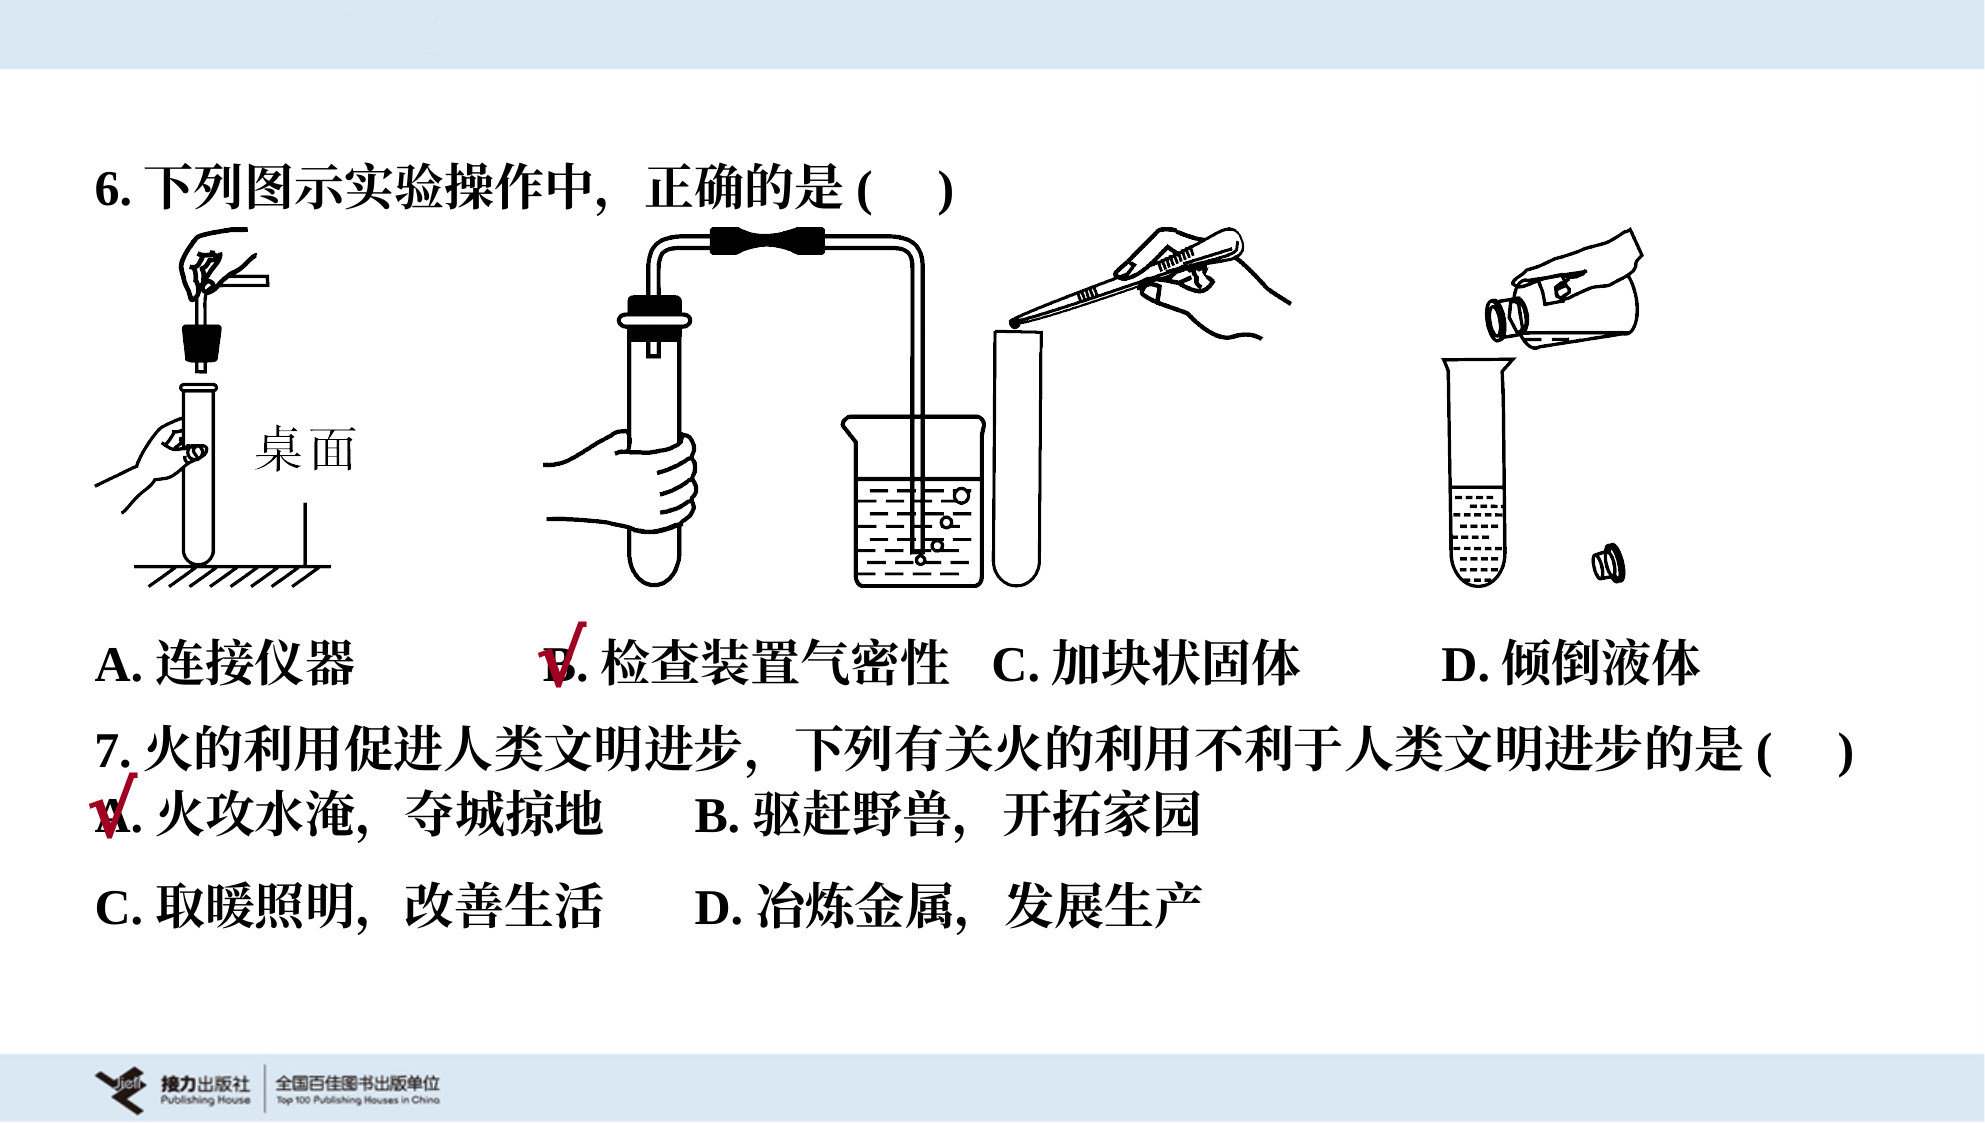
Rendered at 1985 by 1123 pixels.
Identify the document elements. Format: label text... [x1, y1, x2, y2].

text_box 7.火的利用促进人类文明进步，下列有关火的利用不利于人类文明进步的是( ) [94, 689, 1924, 777]
text_box D.倾倒液体 [1441, 604, 1890, 689]
text_box 6.下列图示实验操作中，正确的是( ) [94, 128, 1892, 216]
text_box A.连接仪器 [94, 604, 543, 689]
text_box √ [535, 609, 587, 702]
text_box C.加块状固体 [991, 604, 1440, 689]
text_box √ [86, 760, 139, 854]
text_box A.火攻水淹，夺城掠地 B.驱赶野兽，开拓家园 C.取暖照明，改善生活 D.冶炼金属，发展生产 [94, 751, 1892, 935]
picture [0, 0, 1985, 1122]
text_box B.检查装置气密性 [543, 604, 991, 689]
